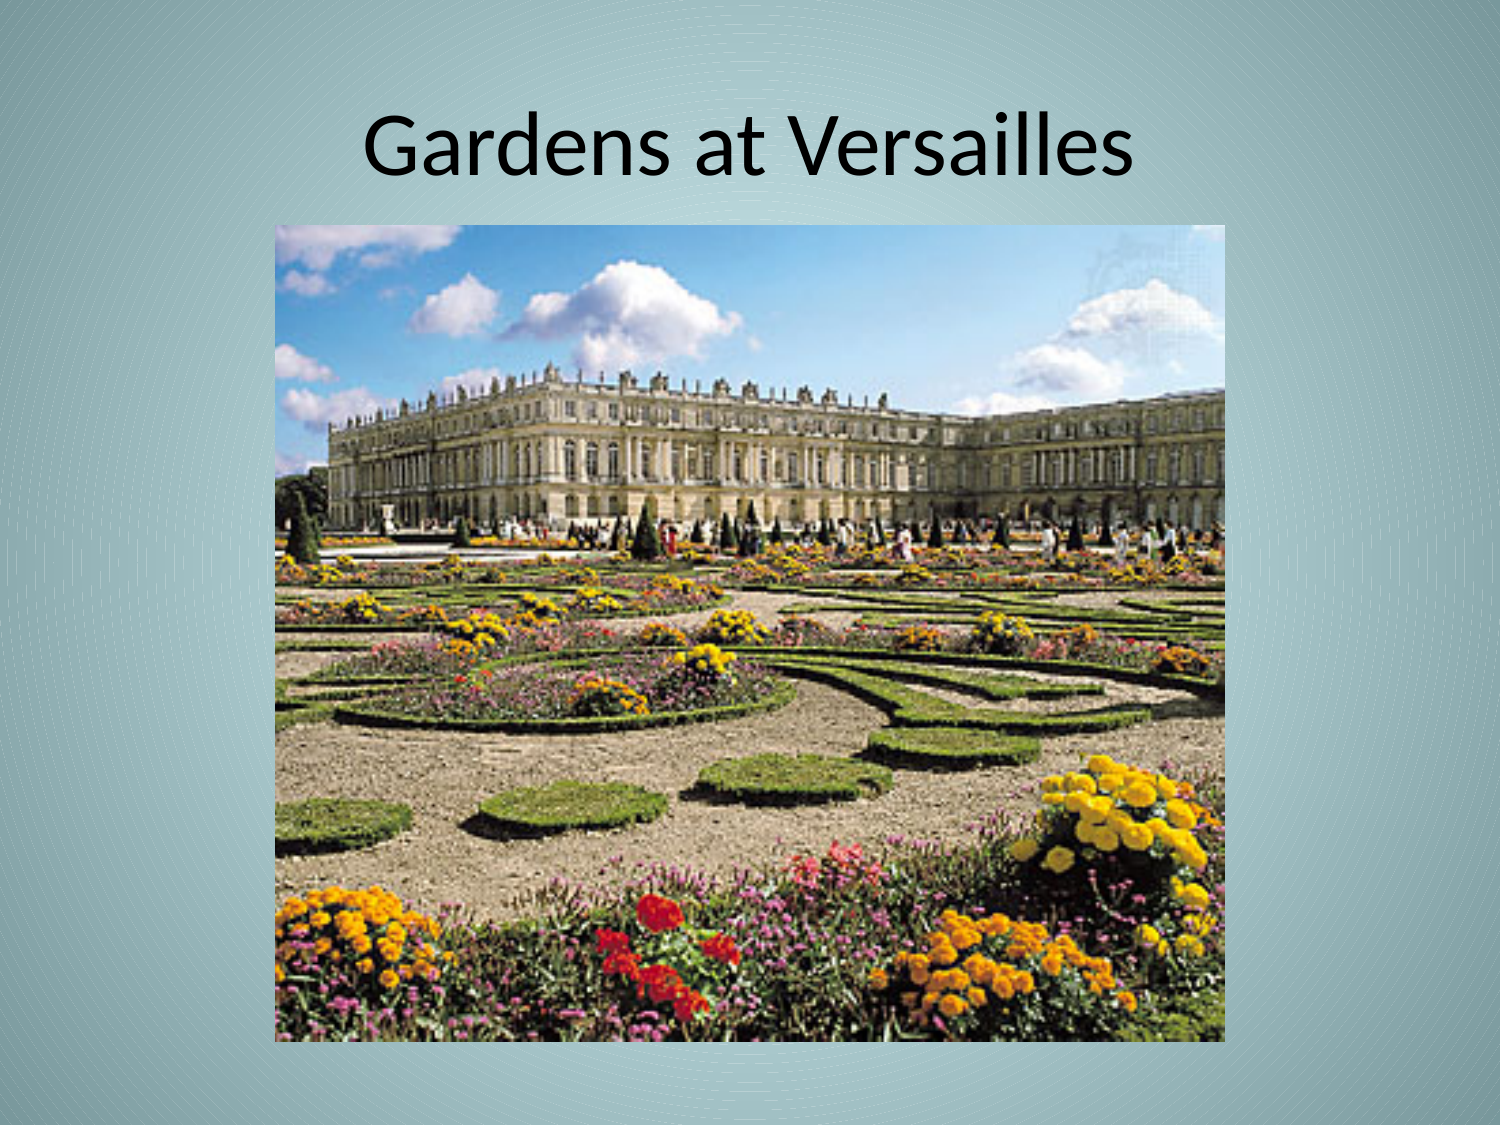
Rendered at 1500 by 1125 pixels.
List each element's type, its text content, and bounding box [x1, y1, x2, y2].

title Gardens at Versailles [75, 45, 1425, 233]
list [274, 225, 1226, 1043]
